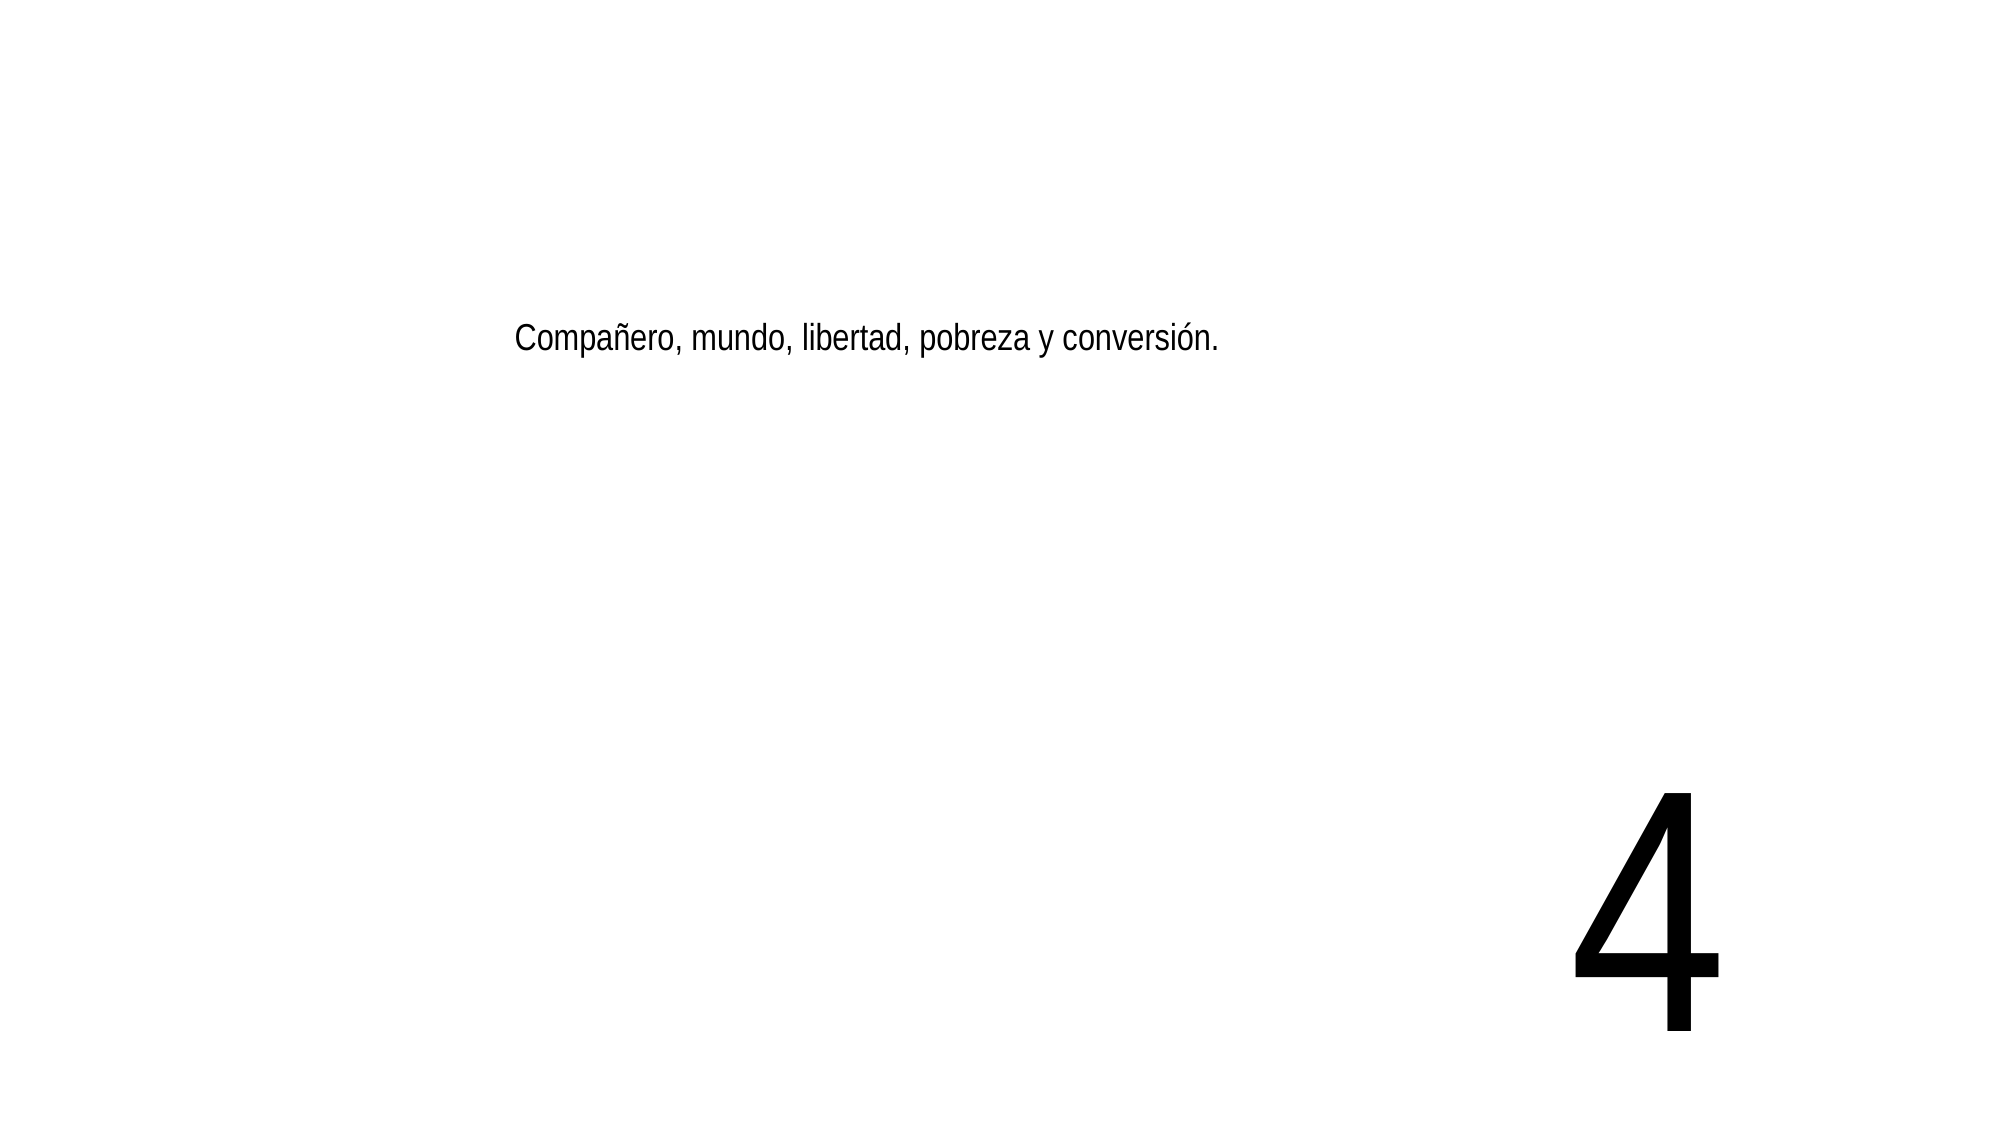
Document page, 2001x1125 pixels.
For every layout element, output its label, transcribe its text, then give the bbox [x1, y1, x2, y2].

text_box Compañero, mundo, libertad, pobreza y conversión. [499, 305, 1500, 366]
text_box 4 [1428, 678, 1870, 1109]
